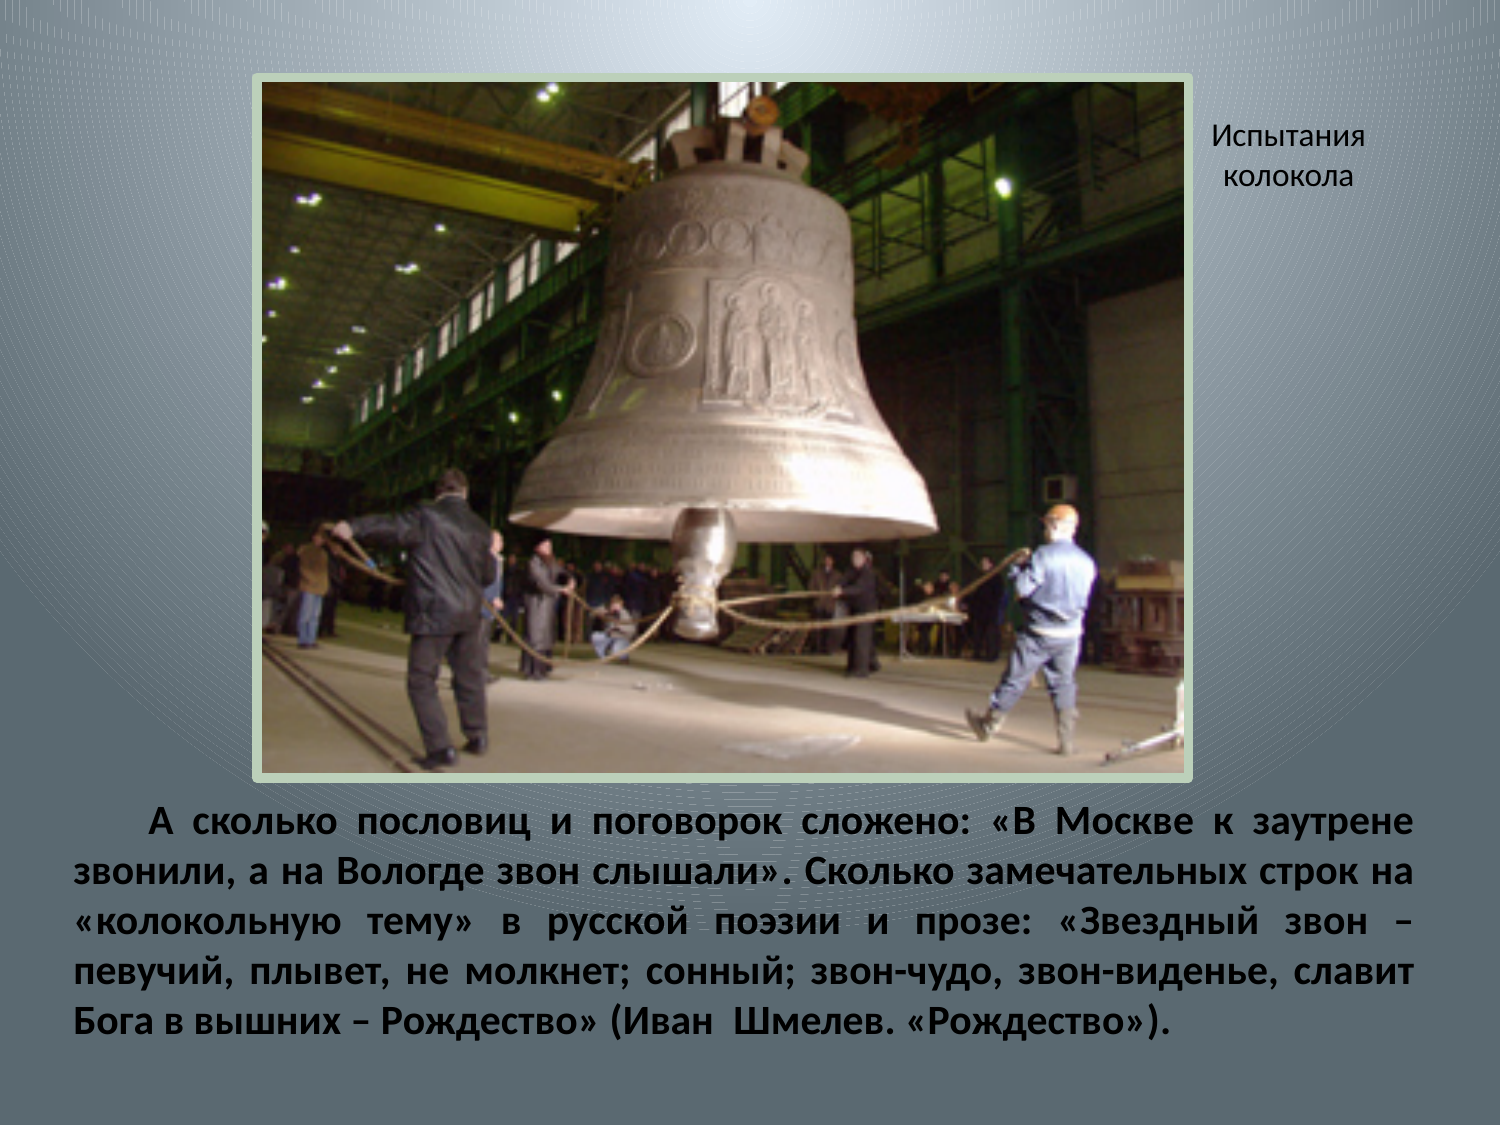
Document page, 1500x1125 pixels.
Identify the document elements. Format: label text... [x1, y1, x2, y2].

text_box Испытания колокола [1189, 105, 1394, 200]
text_box А сколько пословиц и поговорок сложено: «В Москве к заутрене звонили, а на Вологде звон слышали». Сколько замечательных строк на «колокольную тему» в русской поэзии и прозе: «Звездный звон – певучий, плывет, не молкнет; сонный; звон-чудо, звон-виденье, славит Бога в вышних – Рождество» (Иван Шмелев. «Рождество»). [58, 785, 1430, 1050]
picture [261, 81, 1184, 774]
